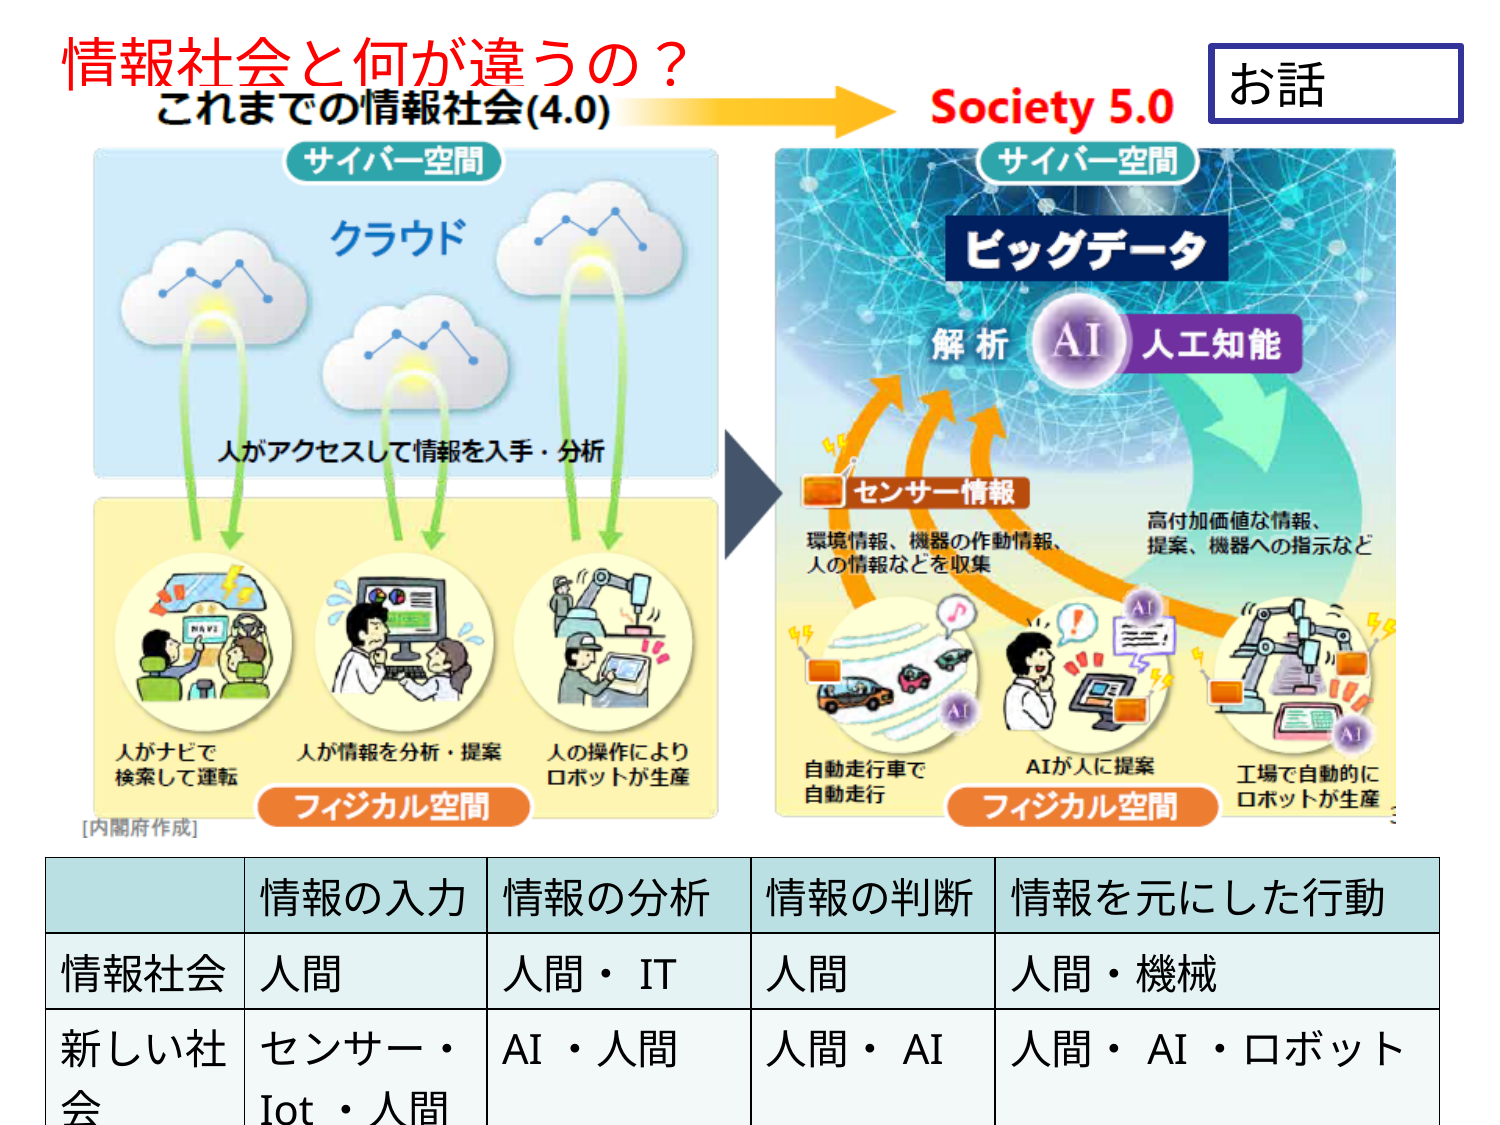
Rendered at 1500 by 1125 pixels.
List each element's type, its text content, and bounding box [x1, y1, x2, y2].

table_cell 人間 [245, 934, 486, 1008]
text_box お話 [1211, 45, 1462, 121]
table_header 情報を元にした行動 [996, 858, 1439, 932]
table_cell 人間・機械 [996, 934, 1439, 1008]
table_header 情報の入力 [245, 858, 486, 932]
picture [81, 86, 1396, 838]
table_cell 新しい社会 [46, 1010, 244, 1125]
table_cell 人間 [752, 934, 994, 1008]
table_cell 情報社会 [46, 934, 244, 1008]
table_cell 人間・AI [752, 1010, 994, 1125]
table_cell センサー・Iot・人間 [245, 1010, 486, 1125]
title 情報社会と何が違うの？ [45, 24, 1396, 102]
table_header [46, 858, 244, 932]
table_cell 人間・AI・ロボット [996, 1010, 1439, 1125]
table_cell 人間・IT [488, 934, 750, 1008]
table_header 情報の判断 [752, 858, 994, 932]
table_cell AI・人間 [488, 1010, 750, 1125]
table_header 情報の分析 [488, 858, 750, 932]
